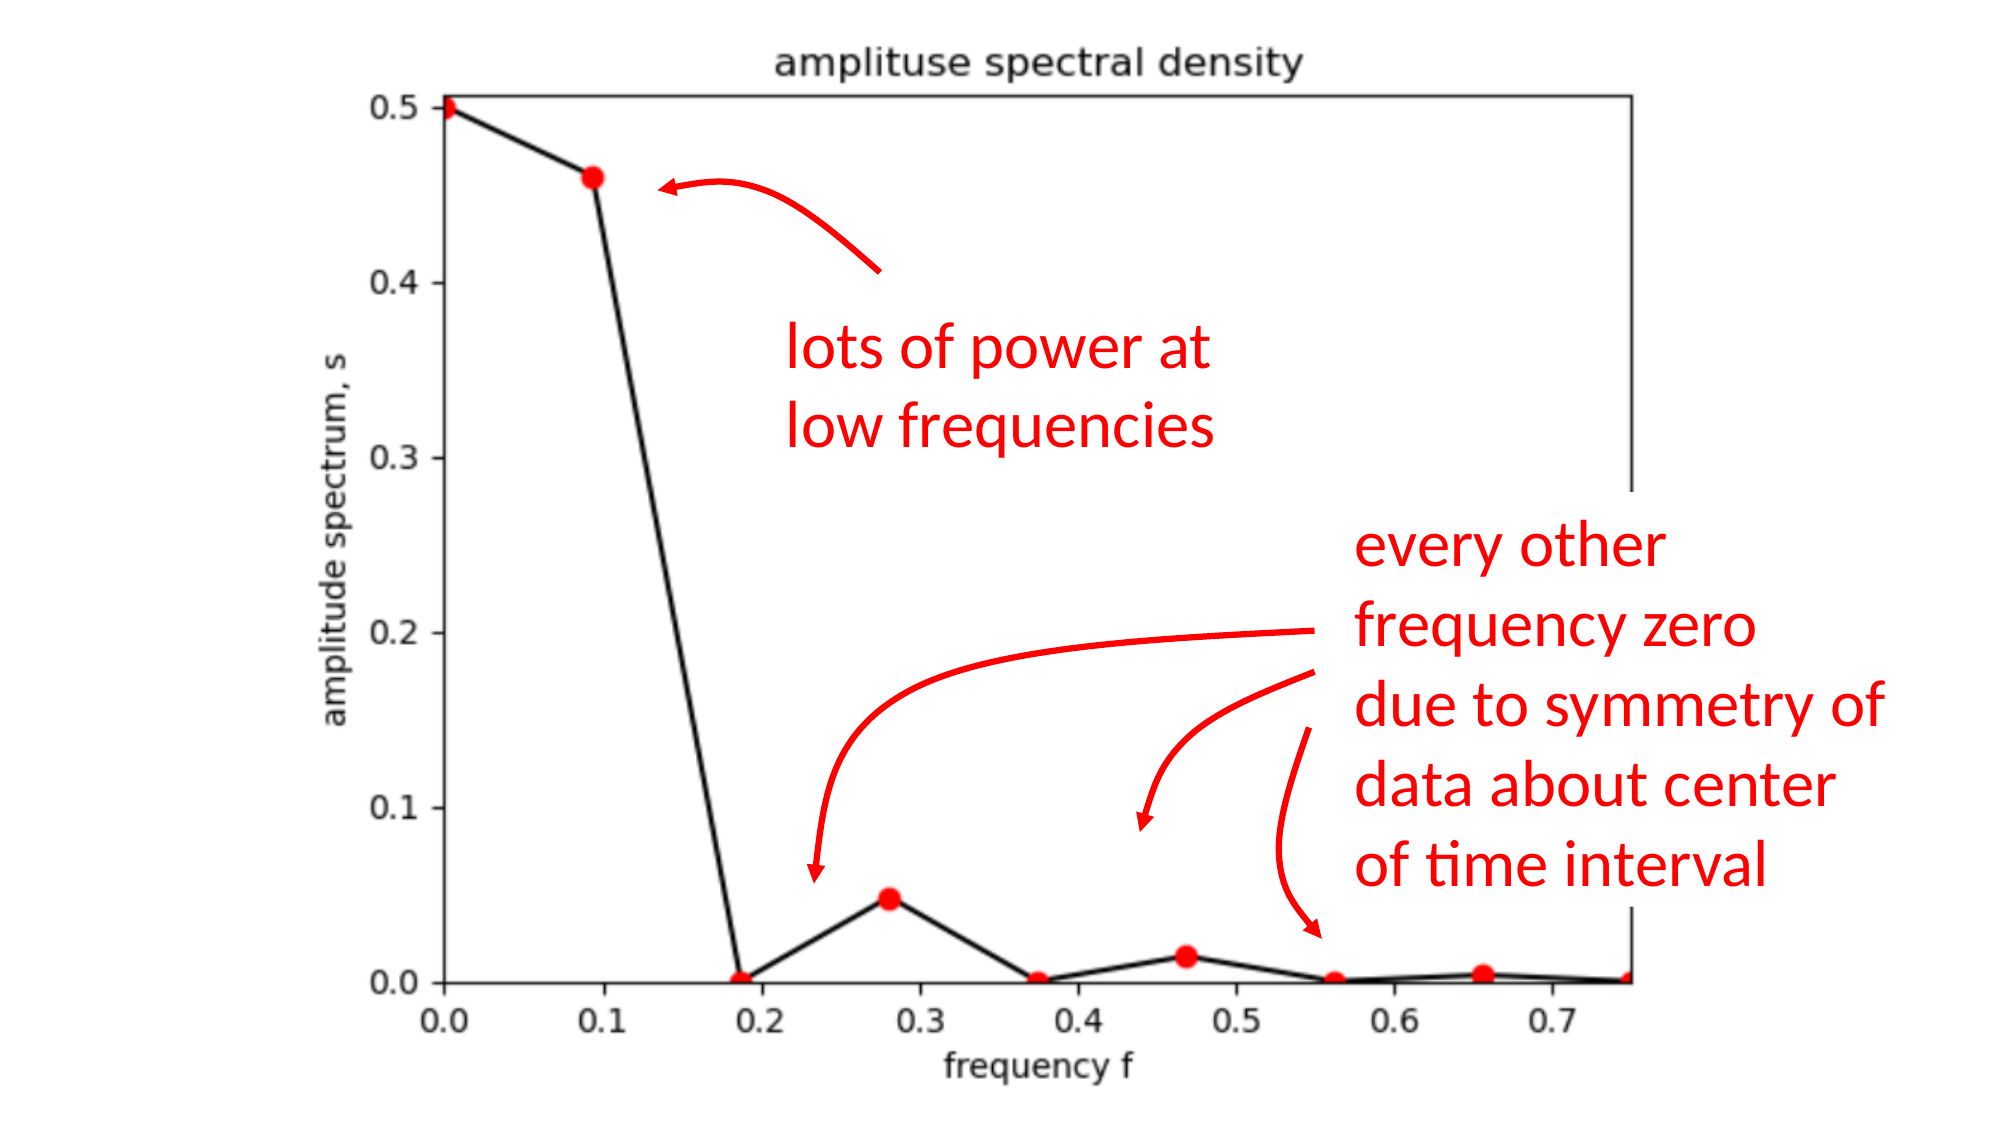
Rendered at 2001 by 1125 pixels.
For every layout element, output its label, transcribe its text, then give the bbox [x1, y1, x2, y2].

text_box every other frequency zero due to symmetry of data about center of time interval [1673, 492, 1909, 907]
picture [262, 14, 1673, 1111]
